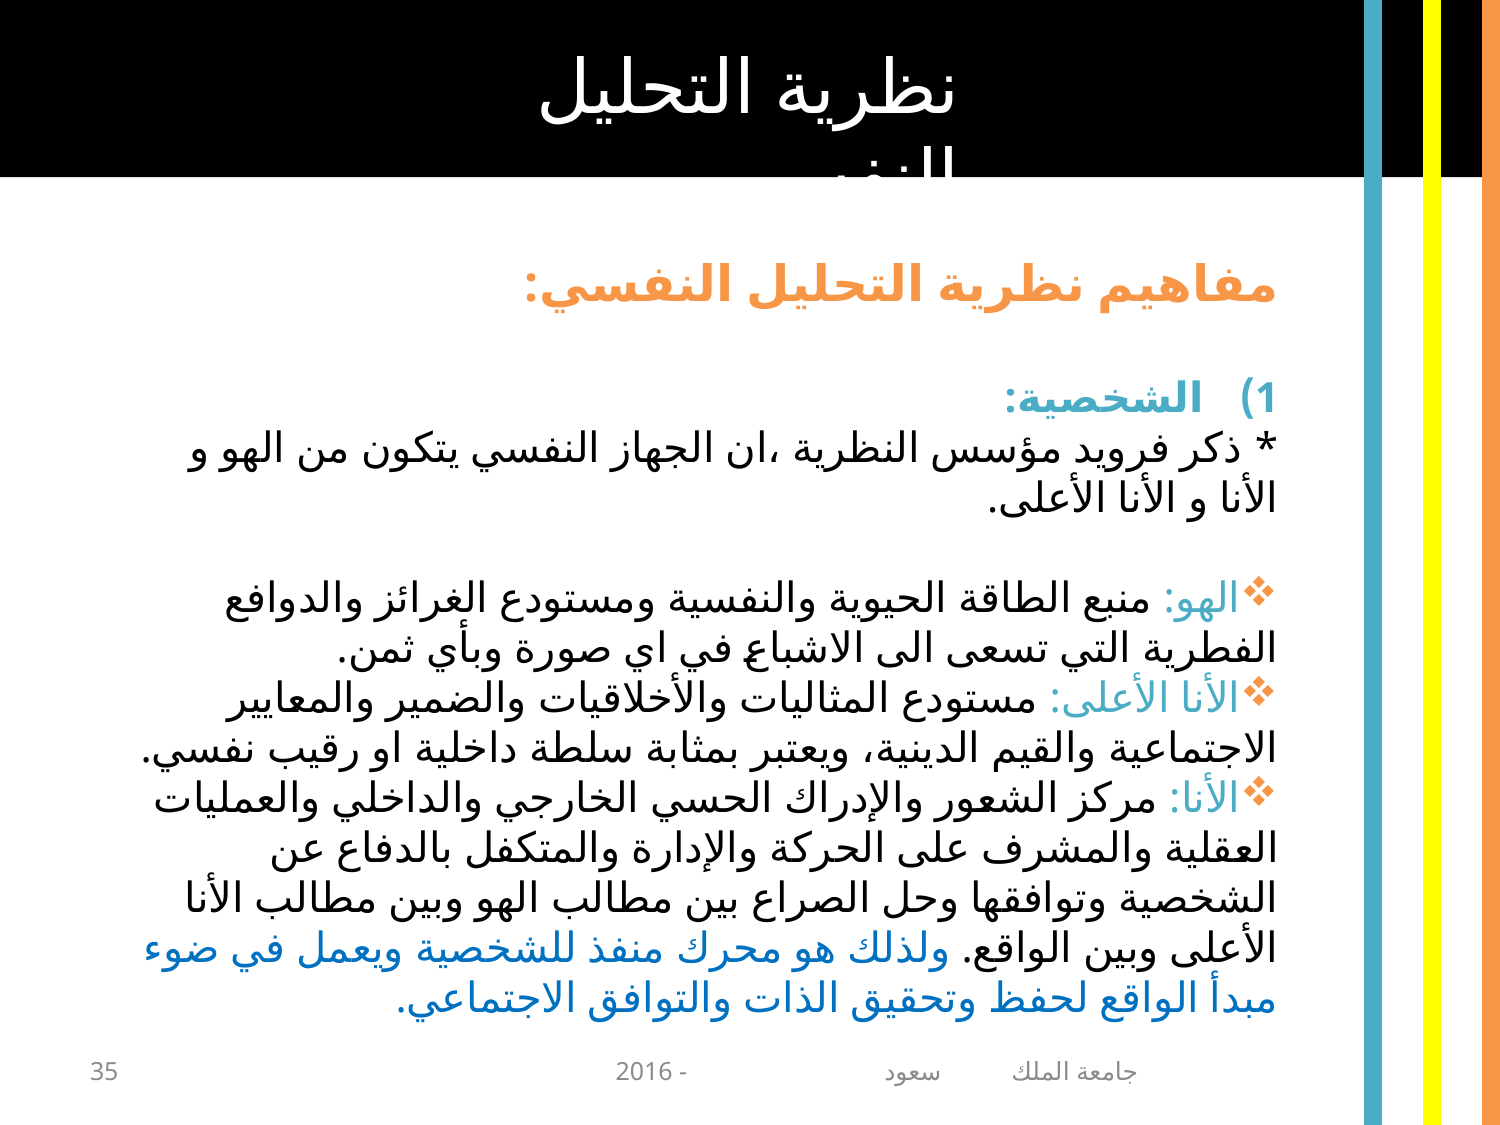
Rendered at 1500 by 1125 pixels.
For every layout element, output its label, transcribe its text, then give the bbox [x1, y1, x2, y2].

text_box [1384, 0, 1421, 179]
slide_number 35 [75, 1042, 425, 1103]
text_box [0, 0, 1362, 179]
text_box [1362, 0, 1384, 1125]
text_box [1480, 0, 1500, 1125]
text_box [1421, 0, 1443, 1125]
text_box نظرية التحليل النفسي [348, 30, 975, 226]
footer جامعة الملك سعود - 2016 [512, 1042, 988, 1103]
text_box مفاهيم نظرية التحليل النفسي: الشخصية: * ذكر فرويد مؤسس النظرية ،ان الجهاز النفسي يتكون من الهو و الأنا و الأنا الأعلى. الهو: منبع الطاقة الحيوية والنفسية ومستودع الغرائز والدوافع الفطرية التي تسعى الى الاشباع في اي صورة وبأي ثمن. الأنا الأعلى: مستودع المثاليات والأخلاقيات والضمير والمعايير الاجتماعية والقيم الدينية، ويعتبر بمثابة سلطة داخلية او رقيب نفسي. الأنا: مركز الشعور والإدراك الحسي الخارجي والداخلي والعمليات العقلية والمشرف على الحركة والإدارة والمتكفل بالدفاع عن الشخصية وتوافقها وحل الصراع بين مطالب الهو وبين مطالب الأنا الأعلى وبين الواقع. ولذلك هو محرك منفذ للشخصية ويعمل في ضوء مبدأ الواقع لحفظ وتحقيق الذات والتوافق الاجتماعي. [123, 243, 1294, 1029]
text_box [1443, 0, 1480, 179]
